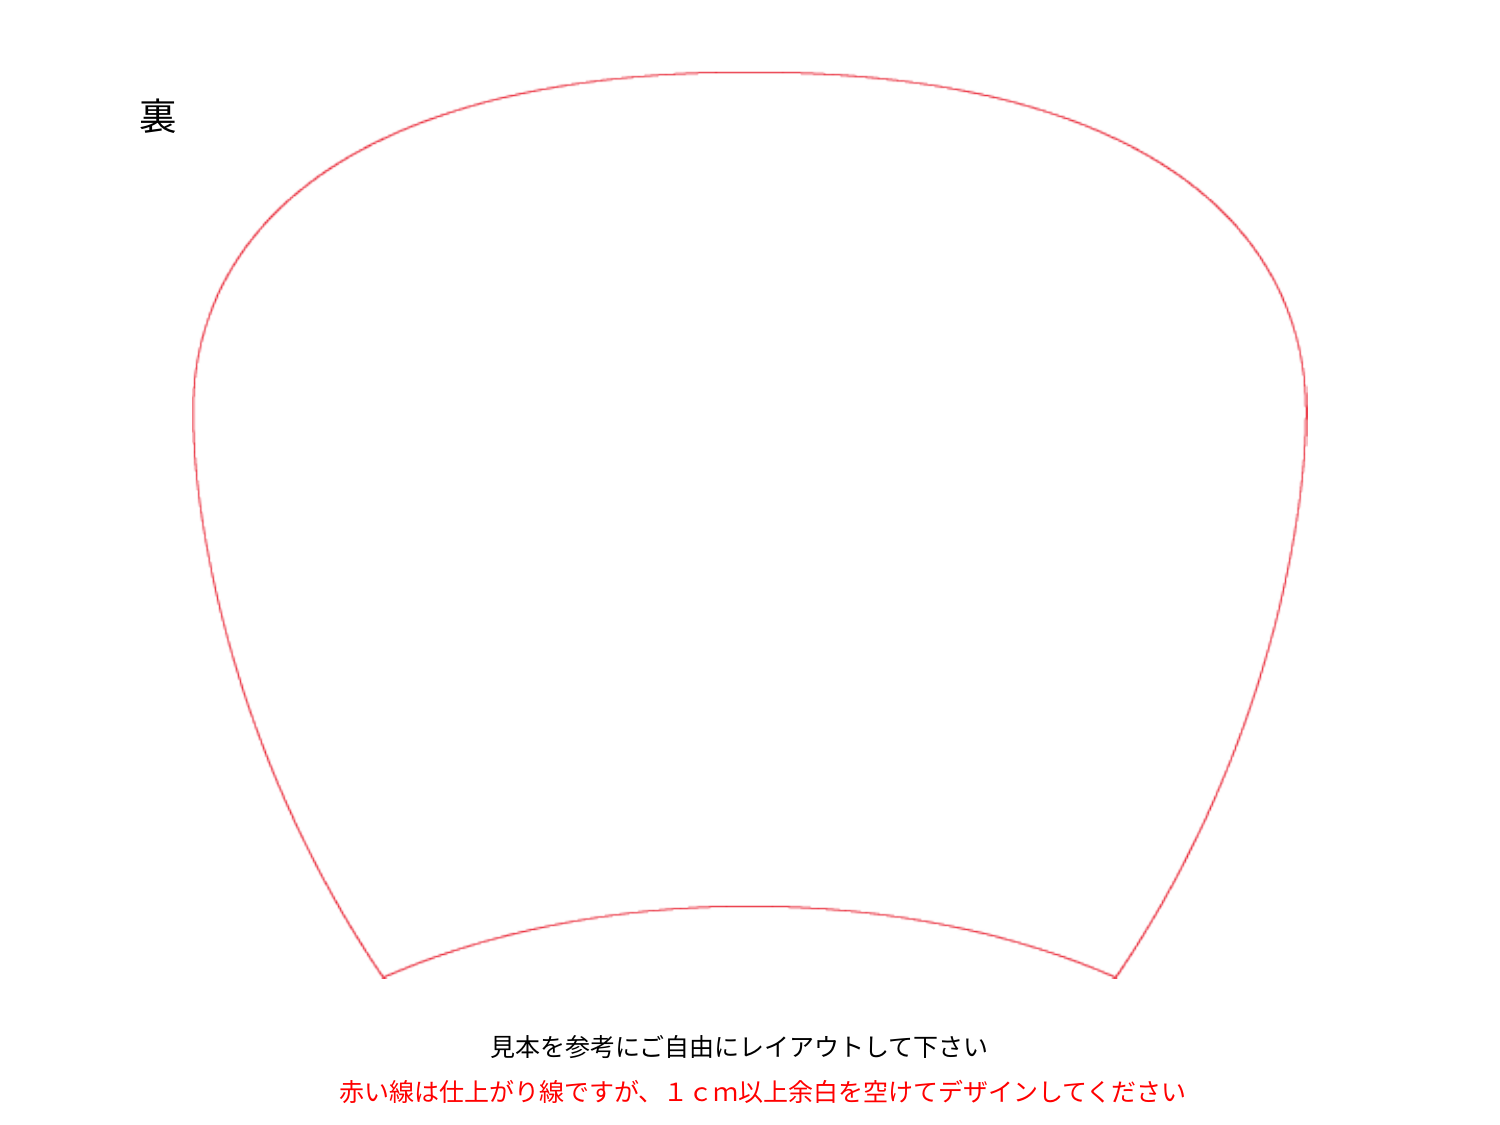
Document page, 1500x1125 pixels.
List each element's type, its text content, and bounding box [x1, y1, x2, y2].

text_box 裏 [124, 85, 185, 146]
picture [192, 70, 1308, 979]
text_box 赤い線は仕上がり線ですが、１ｃｍ以上余白を空けてデザインしてください [324, 1069, 1211, 1115]
text_box 見本を参考にご自由にレイアウトして下さい [475, 1024, 1020, 1069]
